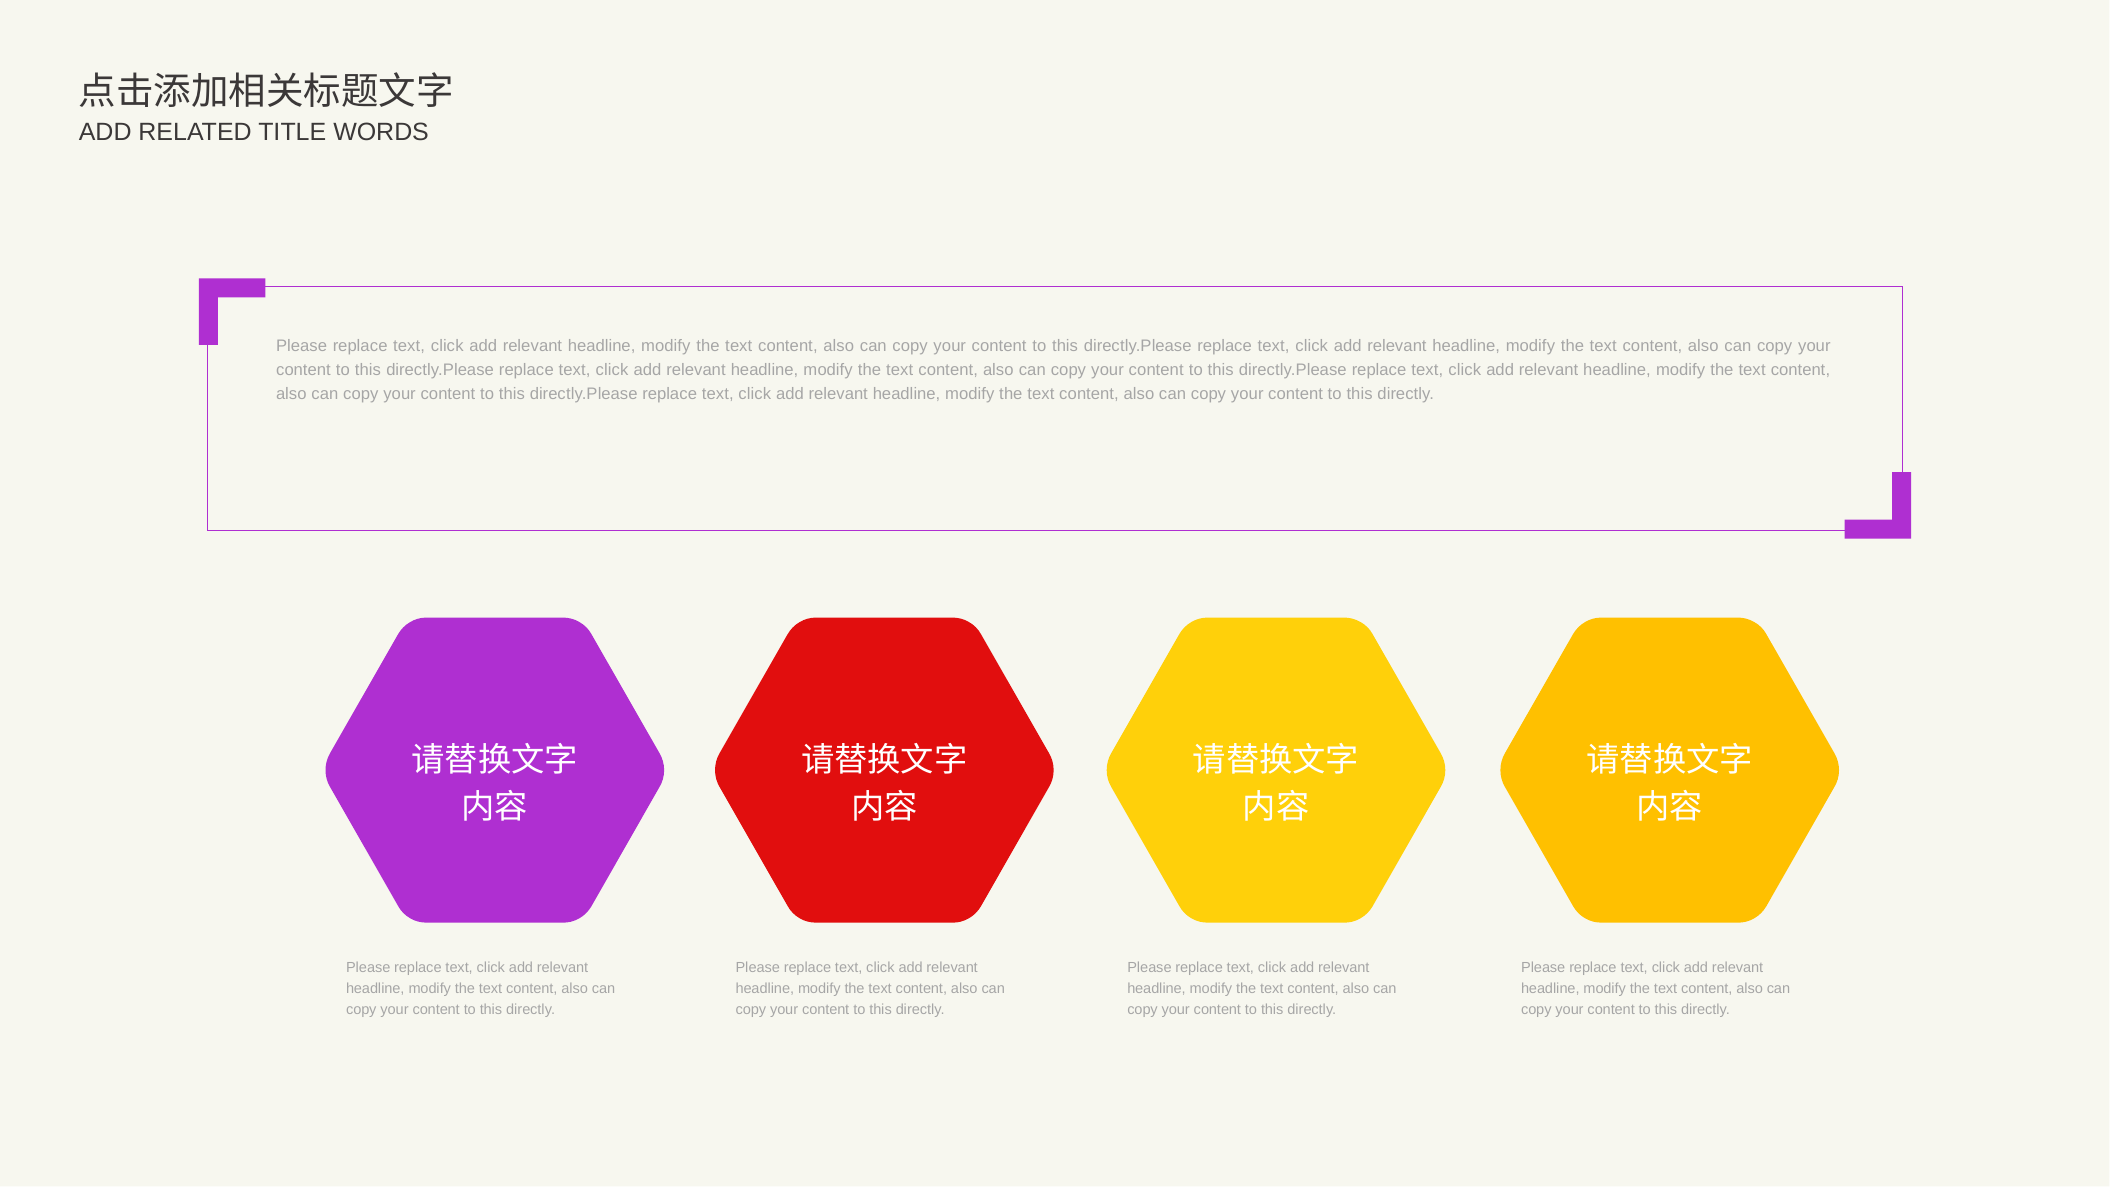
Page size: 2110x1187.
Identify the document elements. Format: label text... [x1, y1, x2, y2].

text_box Please replace text, click add relevant headline, modify the text content, also can copy your content to this directly. [720, 947, 1048, 1025]
text_box [206, 285, 1903, 532]
text_box 请替换文字内容 [1181, 729, 1371, 826]
text_box [1844, 471, 1912, 540]
text_box [1106, 617, 1446, 923]
text_box ADD RELATED TITLE WORDS [62, 107, 446, 154]
text_box [325, 617, 665, 923]
text_box Please replace text, click add relevant headline, modify the text content, also can copy your content to this directly. [1112, 947, 1440, 1025]
text_box [1500, 617, 1840, 923]
text_box Please replace text, click add relevant headline, modify the text content, also can copy your content to this directly.Please replace text, click add relevant headline, modify the text content, also can copy your content to this directly.Please replace text, click add relevant headline, modify the text content, also can copy your content to this directly.Please replace text, click add relevant headline, modify the text content, also can copy your content to this directly.Please replace text, click add relevant headline, modify the text content, also can copy your content to this directly. [276, 330, 1834, 403]
text_box [715, 617, 1054, 923]
text_box [198, 277, 266, 346]
text_box Please replace text, click add relevant headline, modify the text content, also can copy your content to this directly. [331, 947, 659, 1025]
text_box 请替换文字内容 [400, 729, 590, 826]
text_box 请替换文字内容 [789, 729, 979, 826]
text_box 点击添加相关标题文字 [62, 59, 470, 121]
text_box Please replace text, click add relevant headline, modify the text content, also can copy your content to this directly. [1506, 947, 1834, 1025]
text_box 请替换文字内容 [1575, 729, 1765, 826]
